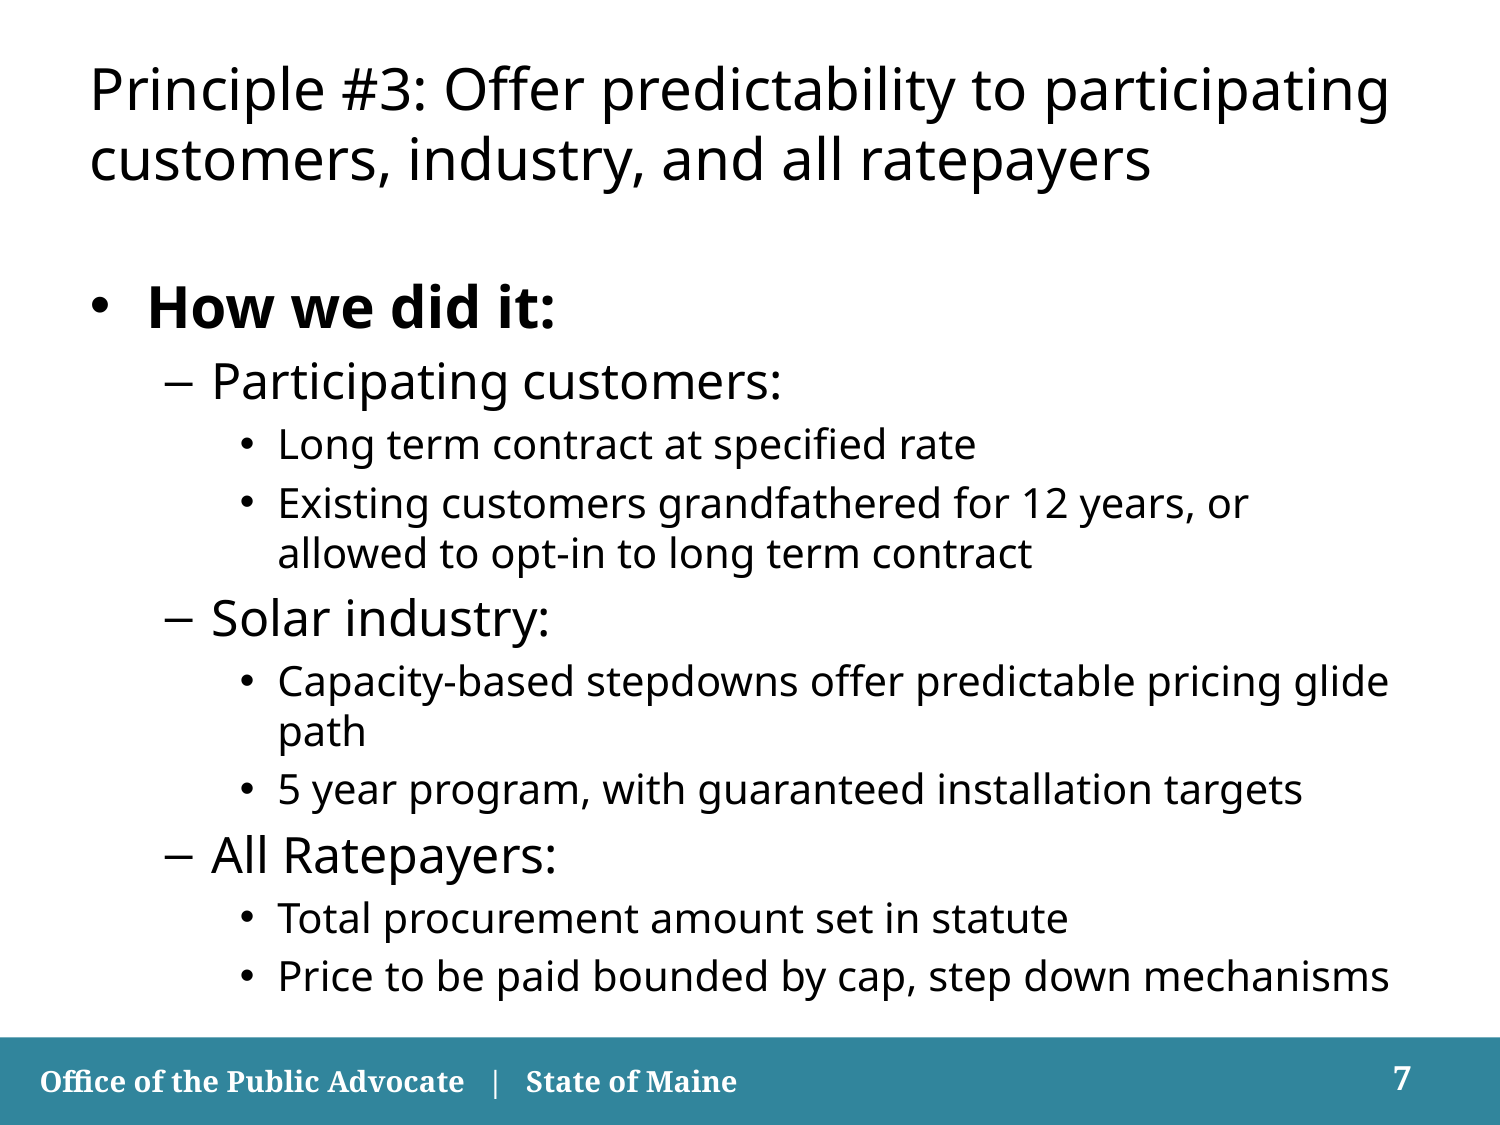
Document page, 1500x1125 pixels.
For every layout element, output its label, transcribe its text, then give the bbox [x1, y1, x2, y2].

slide_number 7 [1076, 1049, 1427, 1110]
list How we did it: Participating customers: Long term contract at specified rate Existing customers grandfathered for 12 years, or allowed to opt-in to long term contract Solar industry: Capacity-based stepdowns offer predictable pricing glide path 5 year program, with guaranteed installation targets All Ratepayers: Total procurement amount set in statute Price to be paid bounded by cap, step down mechanisms [75, 262, 1425, 1005]
title Principle #3: Offer predictability to participating customers, industry, and all ratepayers [75, 45, 1425, 233]
